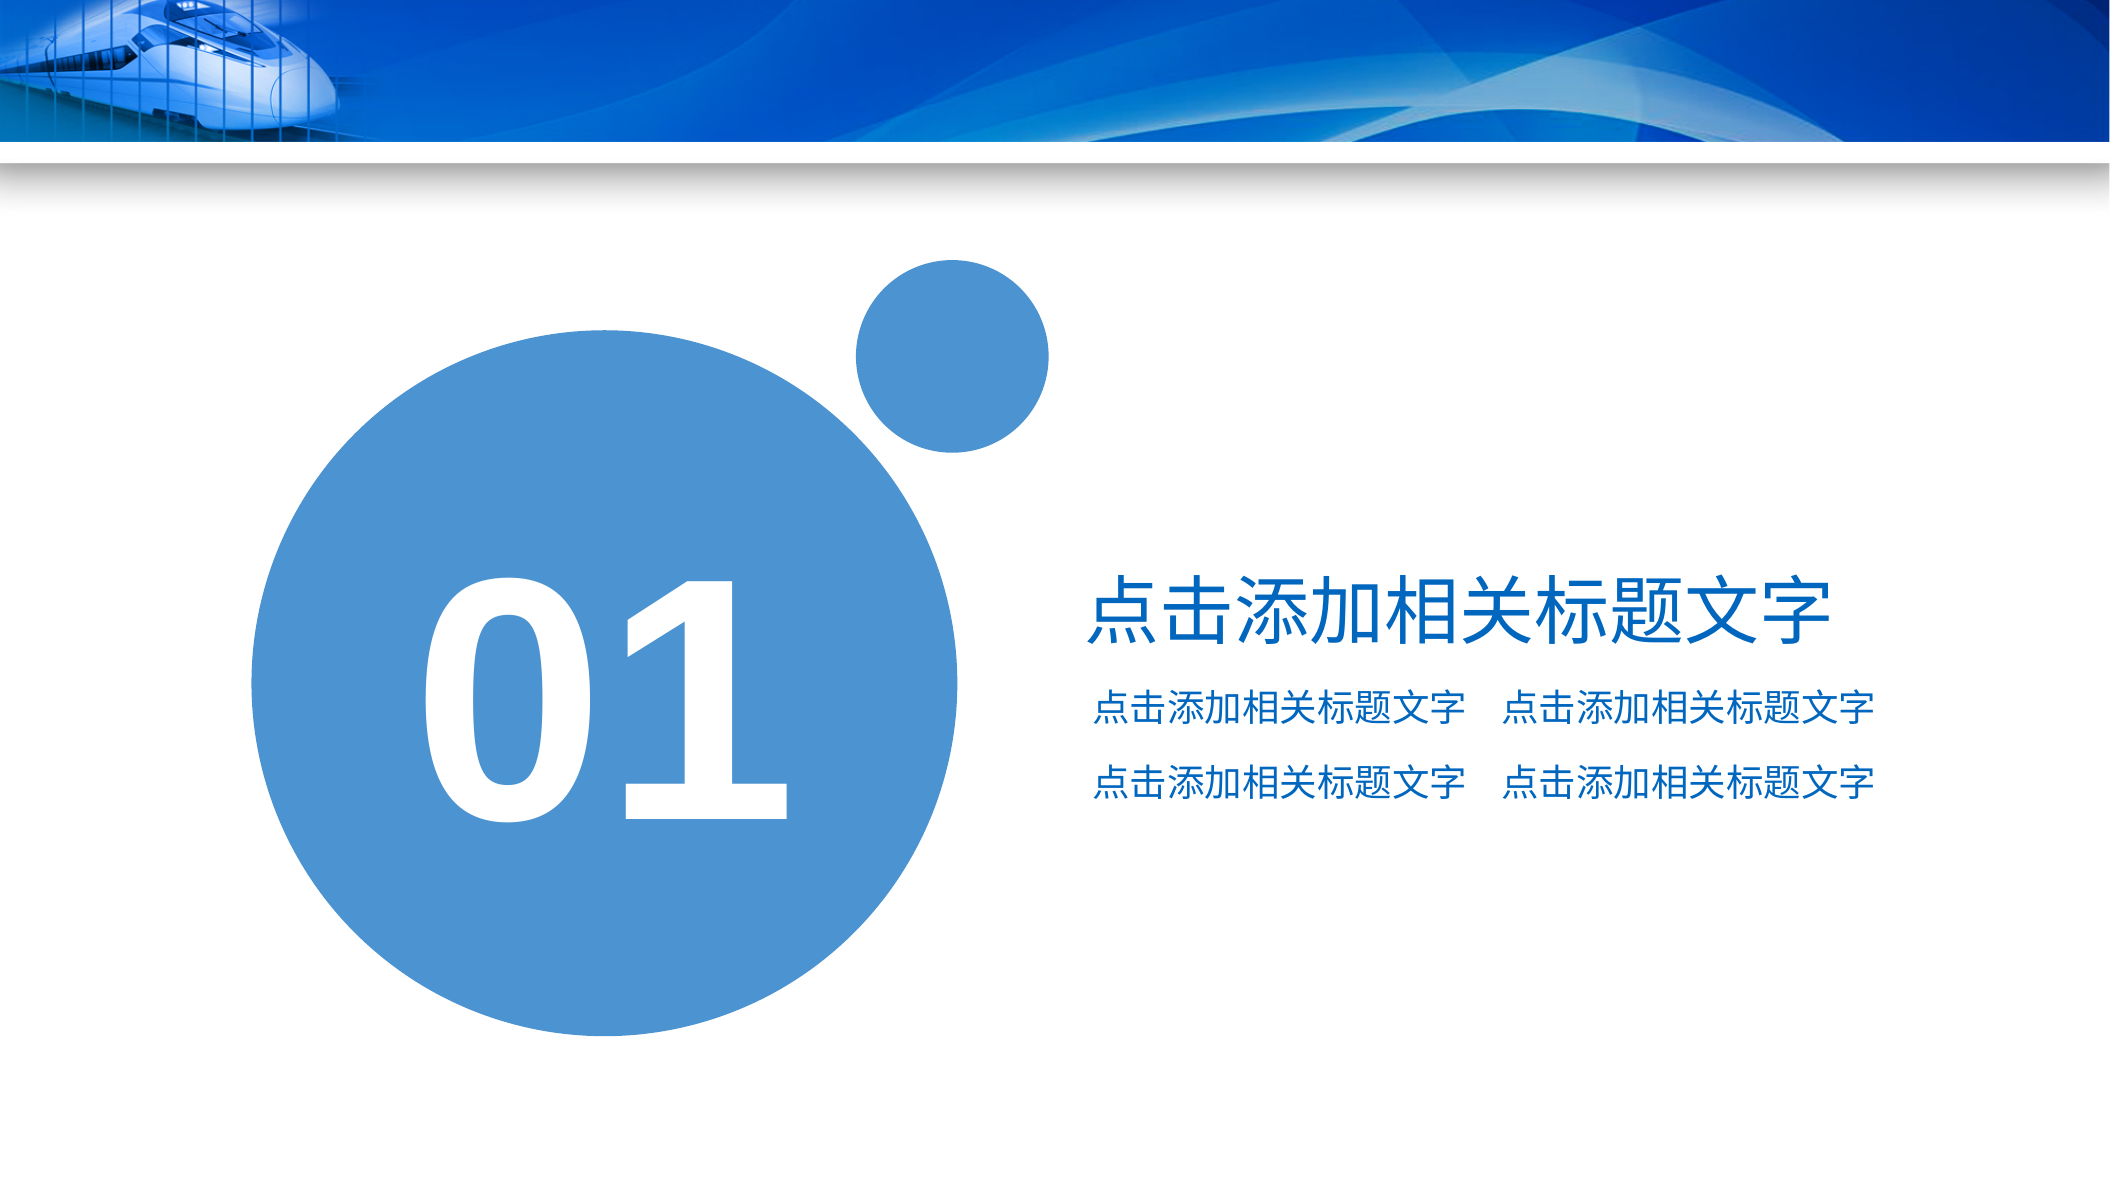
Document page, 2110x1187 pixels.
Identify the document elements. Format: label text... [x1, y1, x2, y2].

text_box 01 [355, 473, 854, 889]
picture [0, 0, 2110, 1187]
text_box 点击添加相关标题文字 [1092, 750, 1481, 805]
text_box [250, 329, 959, 1038]
text_box 点击添加相关标题文字 [1497, 750, 1880, 805]
text_box 点击添加相关标题文字 [1069, 538, 1850, 662]
text_box [854, 259, 1050, 454]
text_box 点击添加相关标题文字 [1497, 675, 1880, 730]
text_box 点击添加相关标题文字 [1092, 675, 1485, 730]
